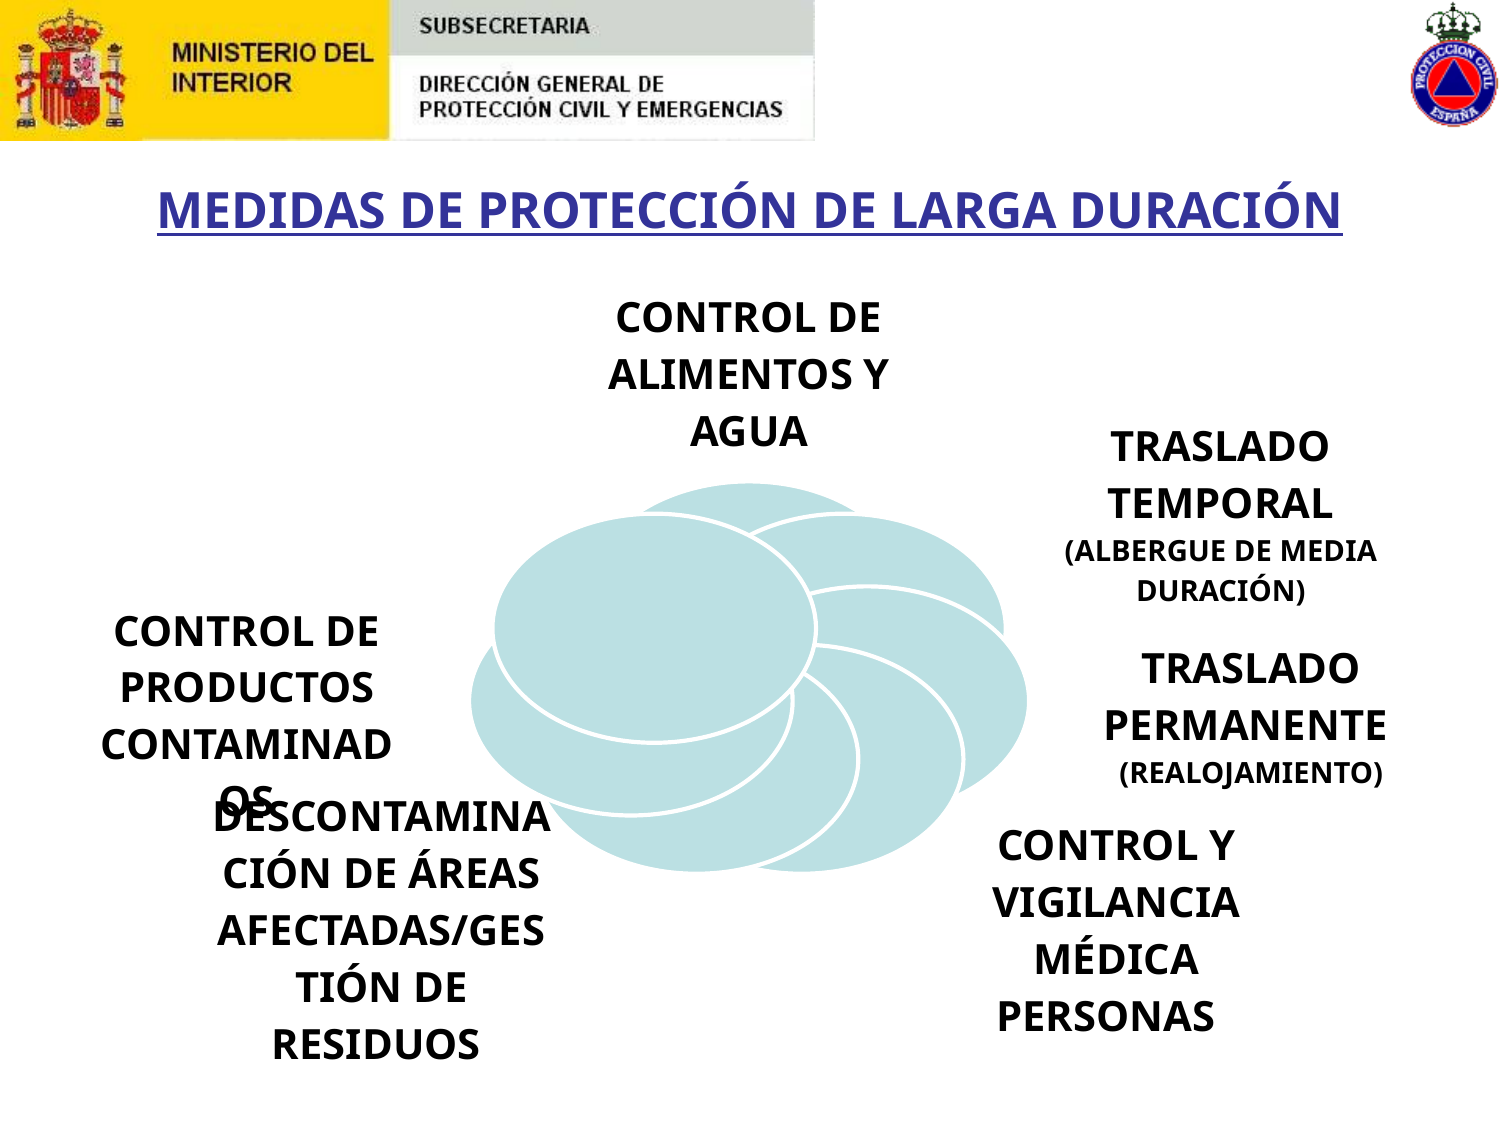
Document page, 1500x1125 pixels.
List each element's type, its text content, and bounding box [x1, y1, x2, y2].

title MEDIDAS DE PROTECCIÓN DE LARGA DURACIÓN [74, 44, 1426, 233]
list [74, 302, 1424, 1006]
picture [0, 0, 815, 141]
picture [1408, 0, 1500, 132]
